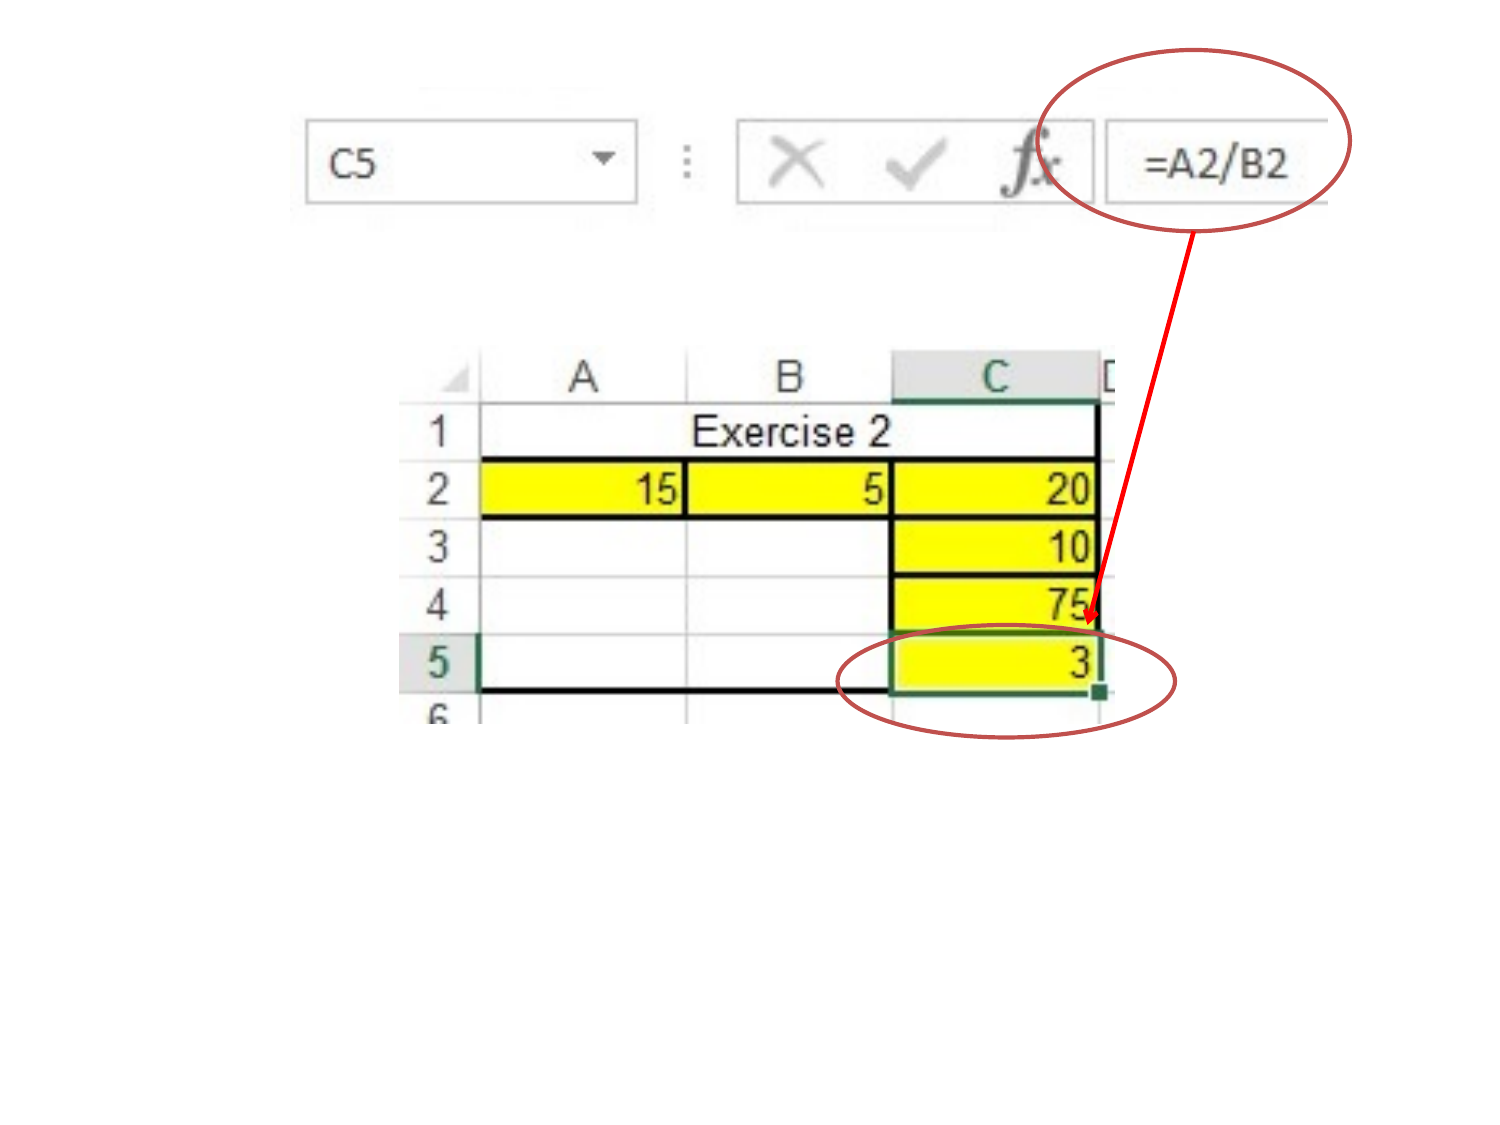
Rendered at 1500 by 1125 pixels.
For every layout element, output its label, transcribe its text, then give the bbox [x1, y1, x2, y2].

text_box [1066, 47, 1321, 85]
text_box [1332, 95, 1353, 186]
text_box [1087, 230, 1194, 626]
title Divide [75, 45, 1425, 233]
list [399, 345, 1115, 724]
picture [287, 87, 1328, 232]
text_box [1118, 637, 1178, 726]
text_box [921, 732, 1091, 740]
